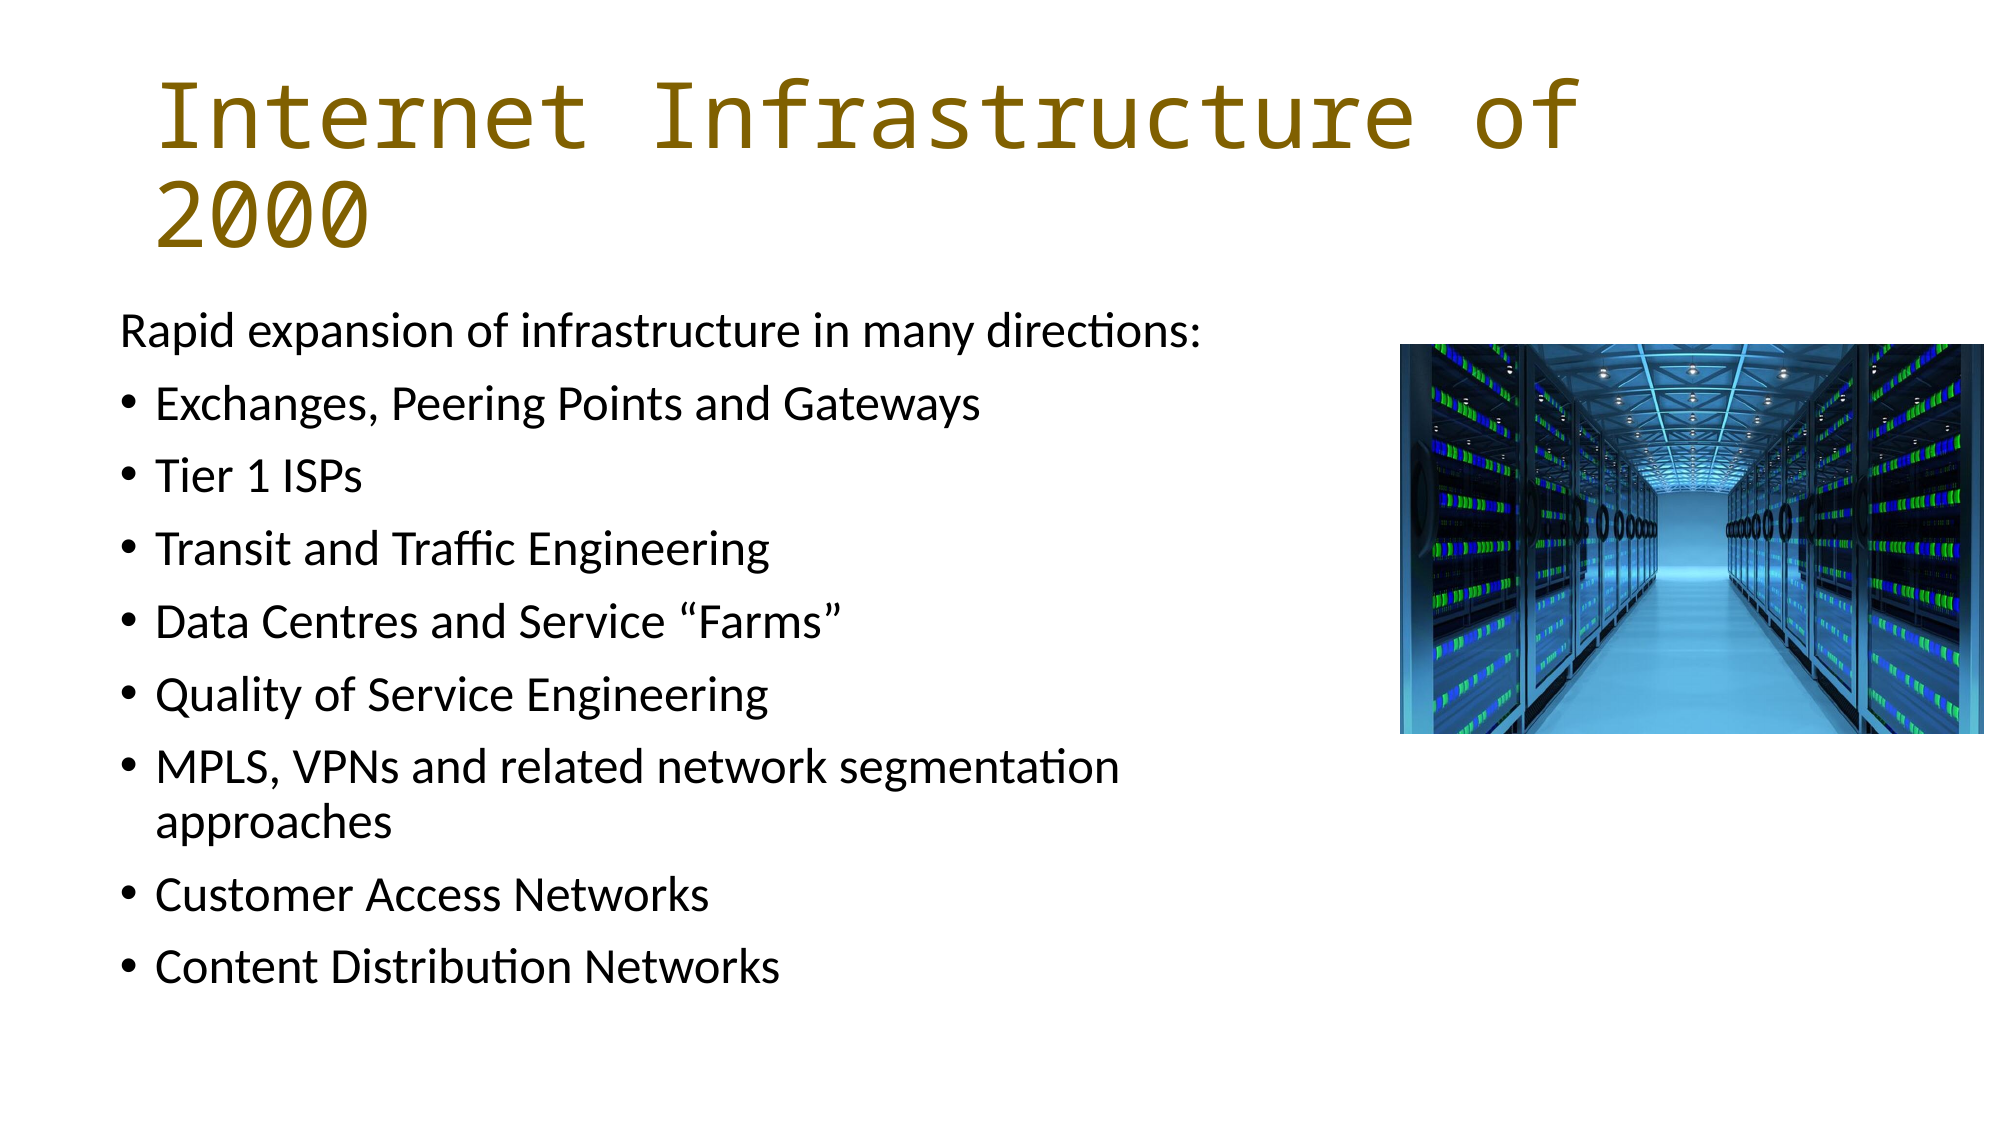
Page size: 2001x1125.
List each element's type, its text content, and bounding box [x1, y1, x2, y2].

picture [1399, 344, 1984, 734]
list Rapid expansion of infrastructure in many directions: Exchanges, Peering Points and Gateways Tier 1 ISPs Transit and Traffic Engineering Data Centres and Service “Farms” Quality of Service Engineering MPLS, VPNs and related network segmentation approaches Customer Access Networks Content Distribution Networks [104, 296, 1364, 1010]
title Internet Infrastructure of 2000 [137, 59, 1863, 278]
